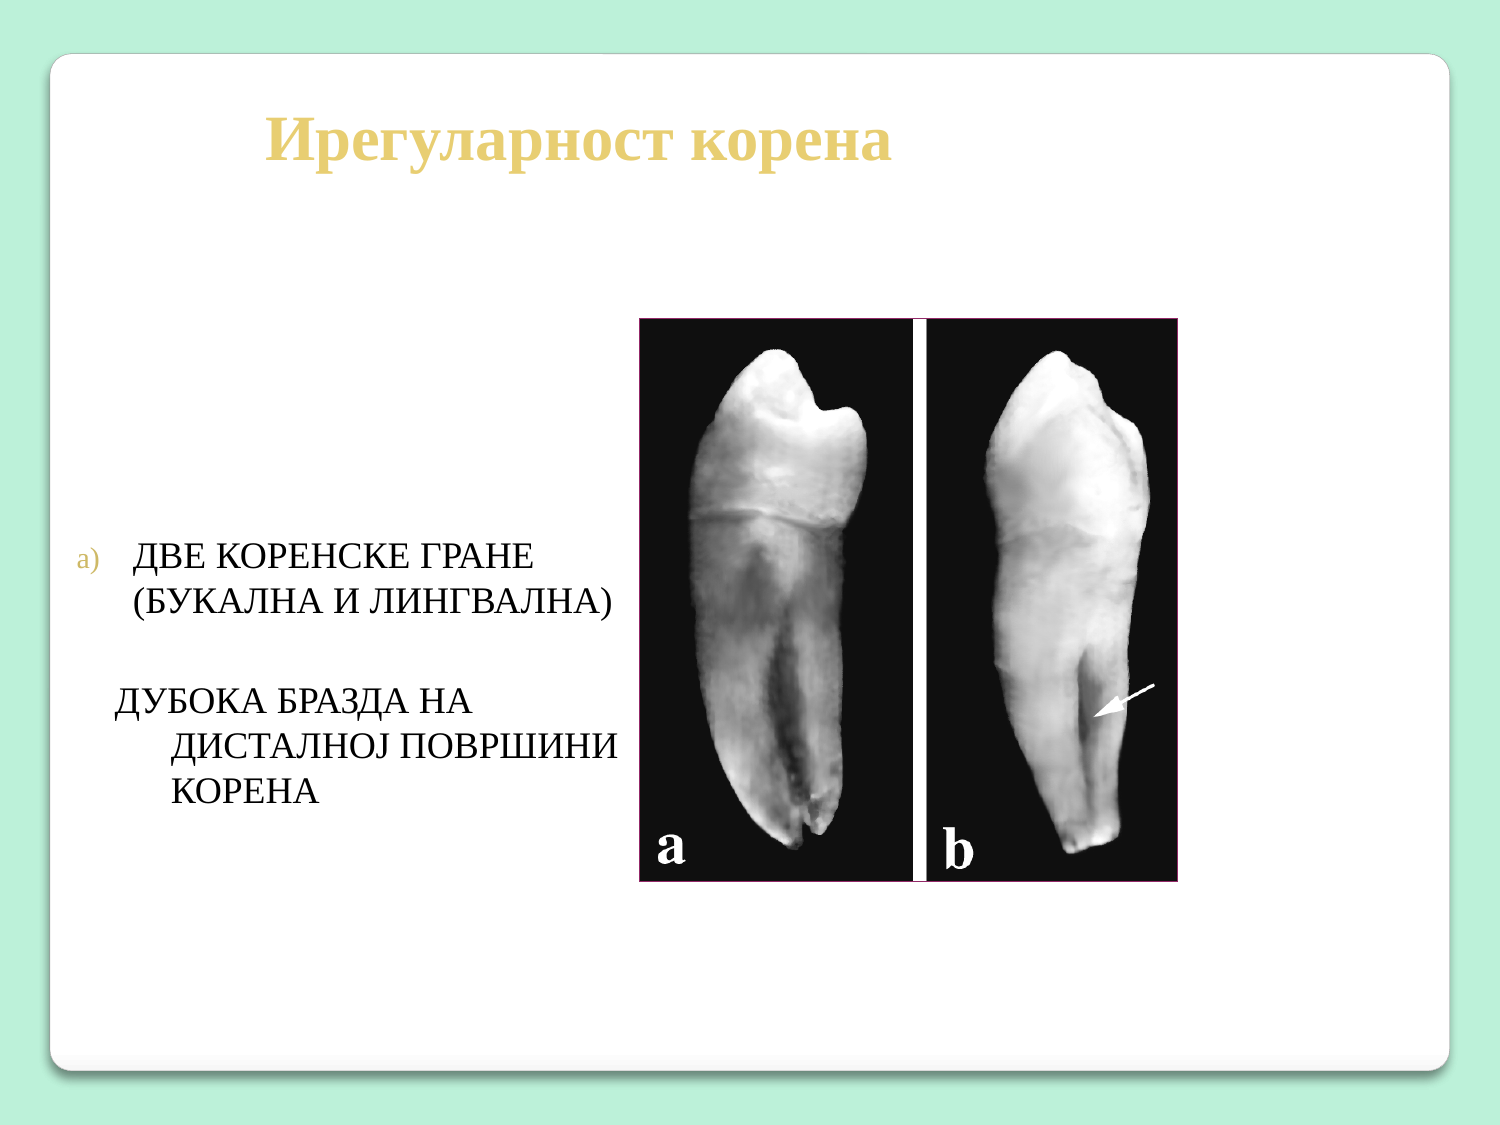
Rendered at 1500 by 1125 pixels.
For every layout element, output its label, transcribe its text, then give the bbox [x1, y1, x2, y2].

list ДВЕ КОРЕНСКЕ ГРАНЕ (БУКАЛНА И ЛИНГВАЛНА) ДУБОКА БРАЗДА НА ДИСТАЛНОЈ ПОВРШИНИ КОРЕНА [65, 525, 633, 882]
title Ирегуларност корена [253, 90, 1100, 269]
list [638, 318, 1178, 882]
